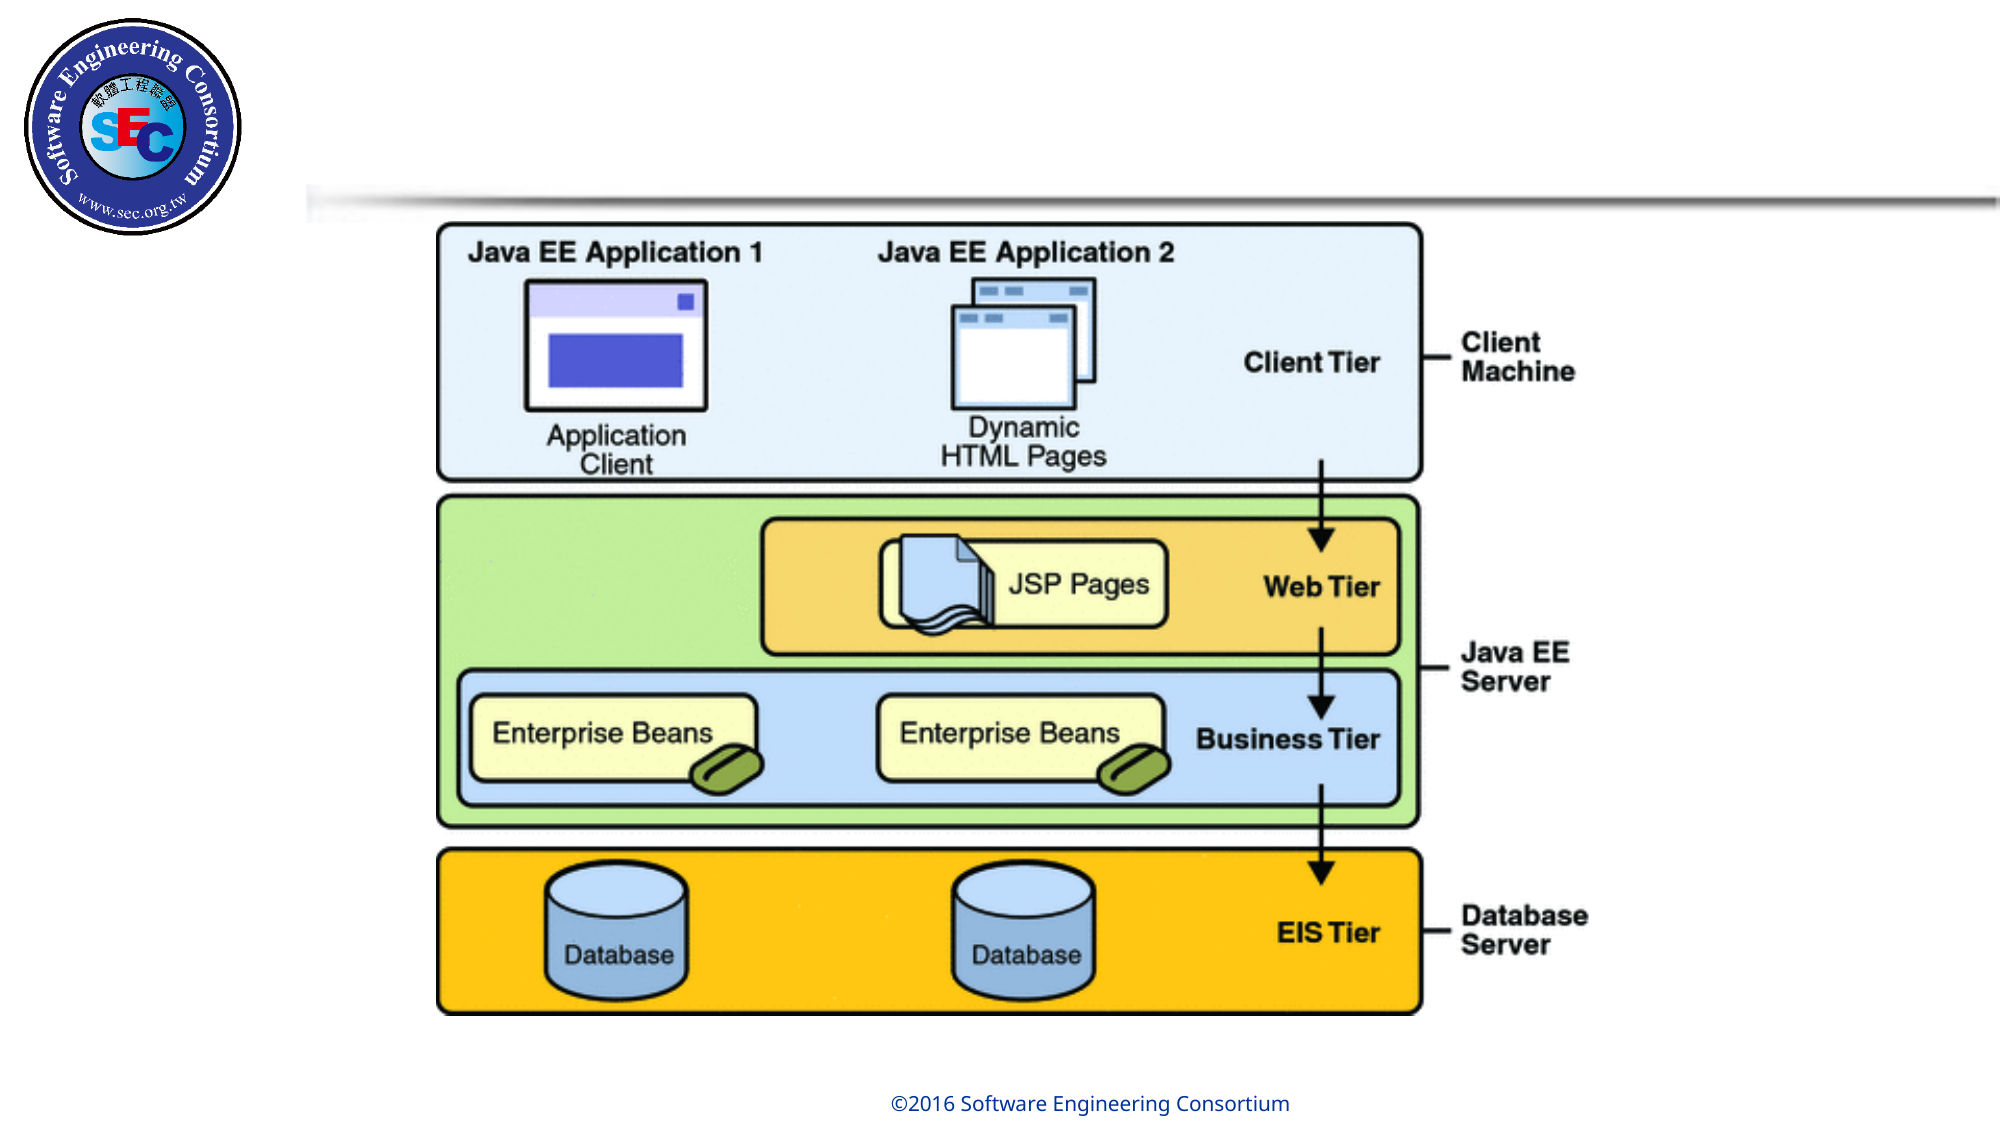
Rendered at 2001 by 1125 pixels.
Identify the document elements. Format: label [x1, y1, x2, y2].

picture [0, 0, 265, 259]
picture [306, 184, 2000, 1016]
